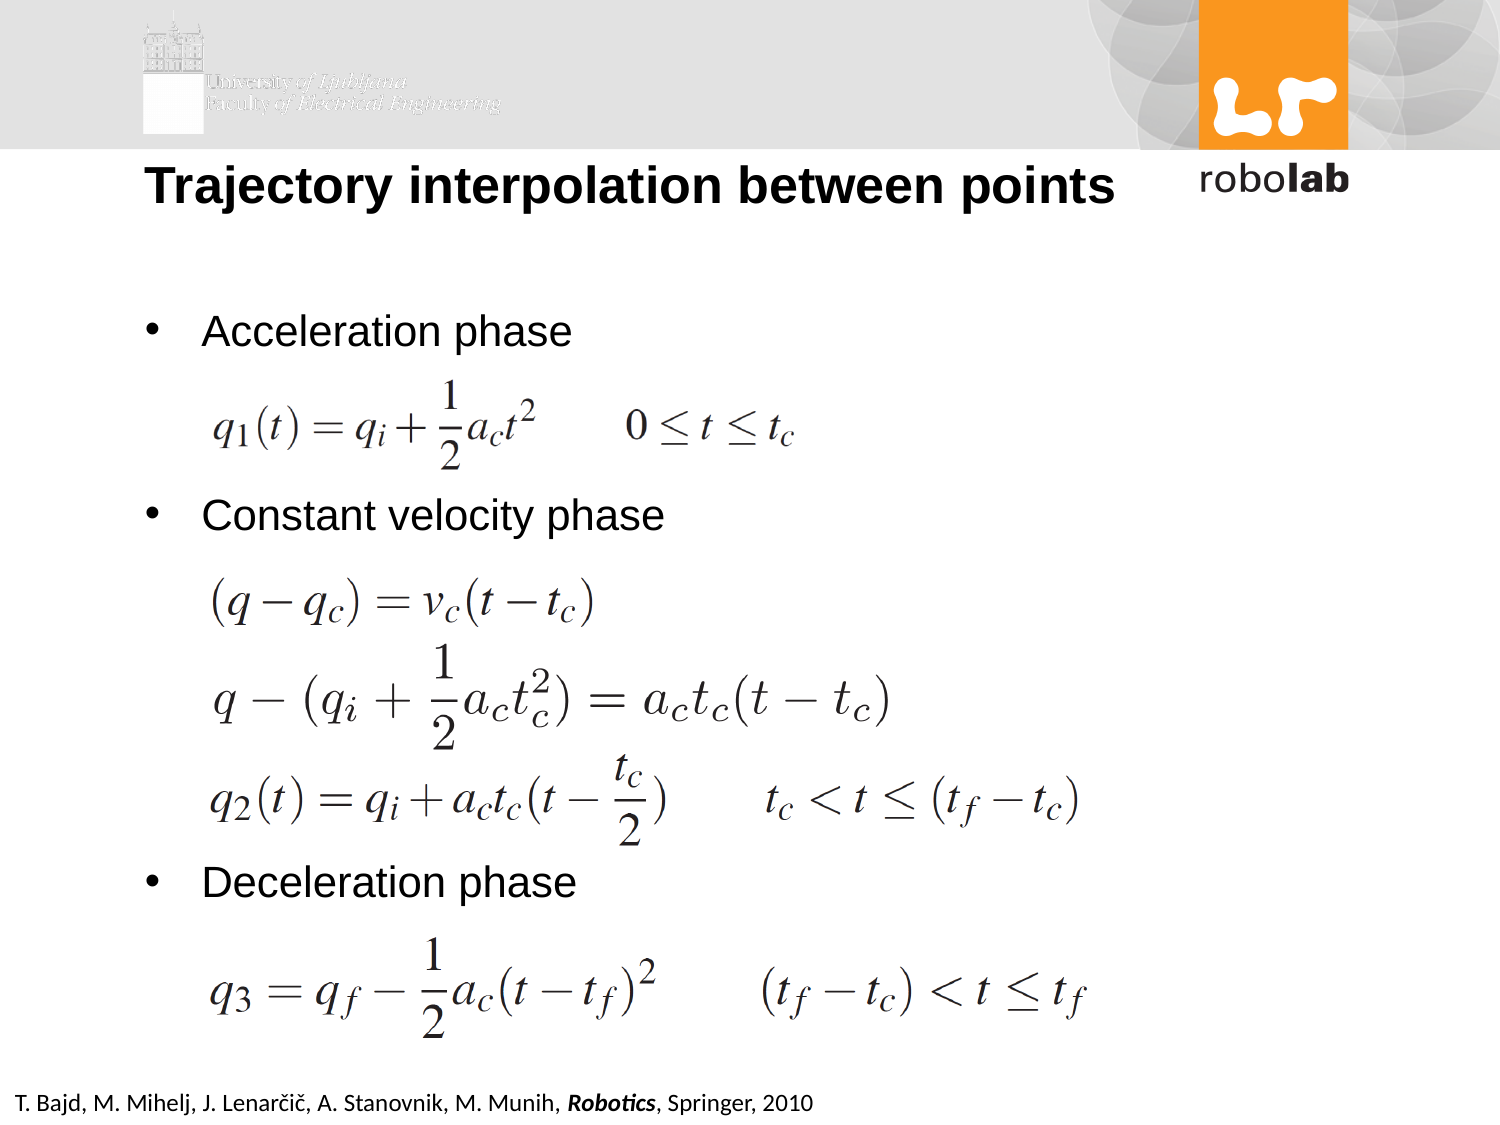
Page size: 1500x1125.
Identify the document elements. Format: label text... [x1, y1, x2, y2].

picture [206, 572, 597, 632]
list Acceleration phase Constant velocity phase Deceleration phase [129, 295, 1311, 1034]
picture [206, 373, 798, 474]
title Trajectory interpolation between points [129, 94, 1311, 272]
picture [143, 10, 501, 94]
picture [998, 0, 1500, 196]
picture [205, 637, 1081, 849]
picture [203, 928, 1091, 1043]
